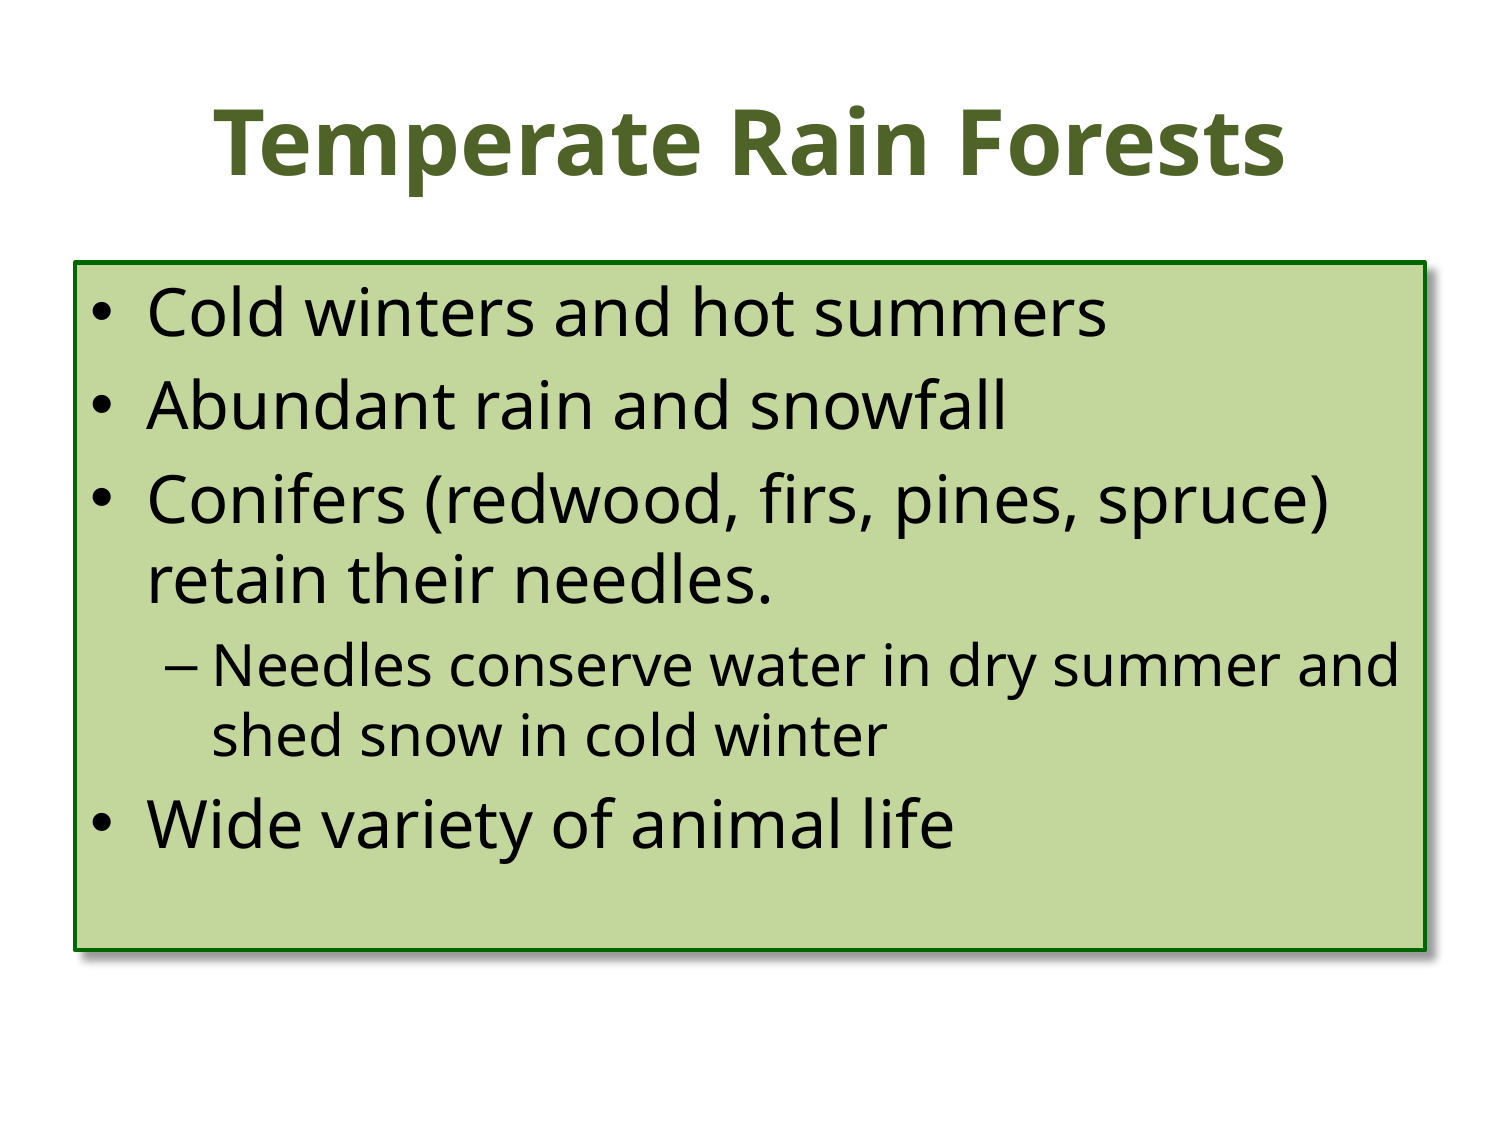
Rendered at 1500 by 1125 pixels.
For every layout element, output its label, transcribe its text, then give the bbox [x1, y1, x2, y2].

list Cold winters and hot summers Abundant rain and snowfall Conifers (redwood, firs, pines, spruce) retain their needles. Needles conserve water in dry summer and shed snow in cold winter Wide variety of animal life [75, 262, 1425, 950]
title Temperate Rain Forests [75, 45, 1425, 233]
